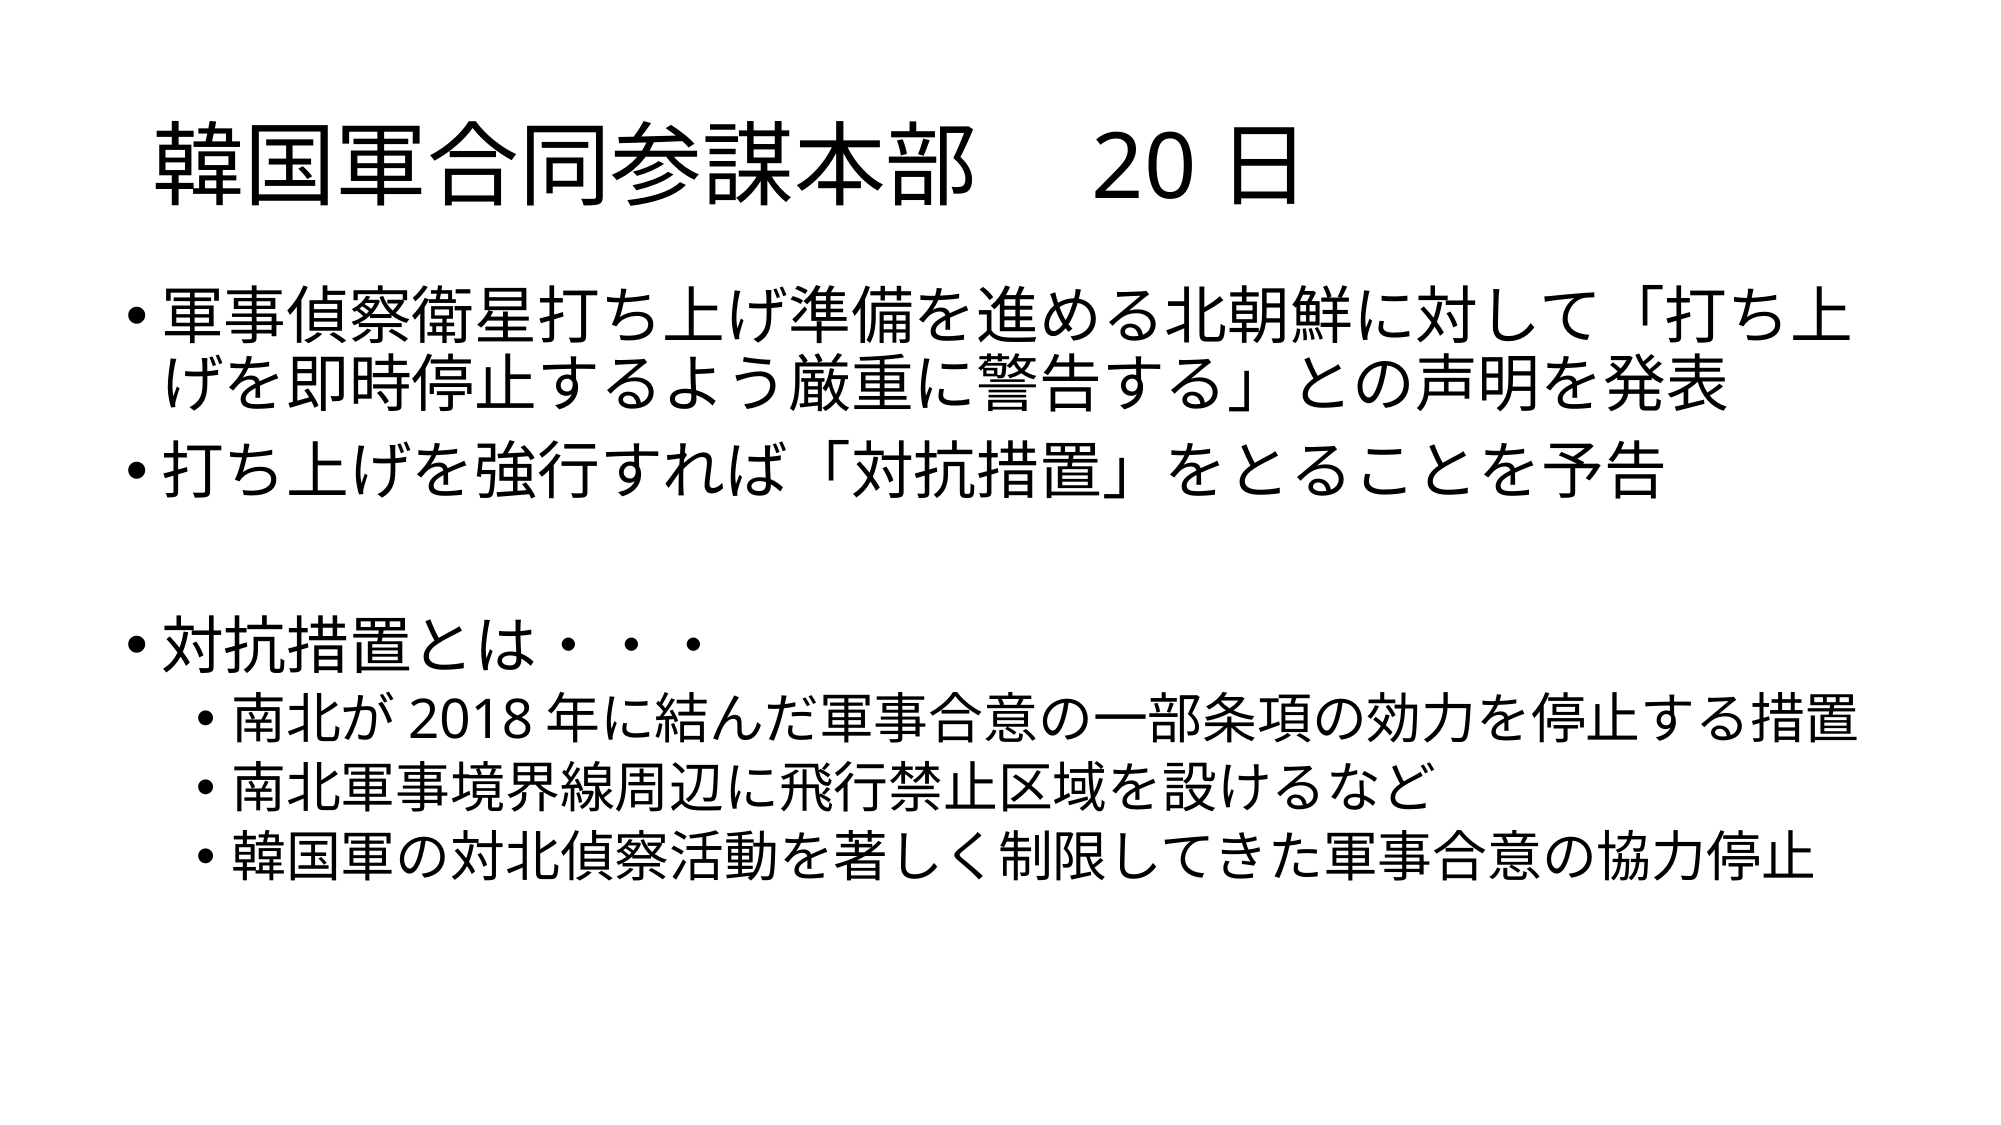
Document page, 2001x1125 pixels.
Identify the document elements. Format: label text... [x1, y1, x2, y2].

title 韓国軍合同参謀本部 20日 [137, 59, 1863, 277]
list 軍事偵察衛星打ち上げ準備を進める北朝鮮に対して「打ち上げを即時停止するよう厳重に警告する」との声明を発表 打ち上げを強行すれば「対抗措置」をとることを予告 対抗措置とは・・・ 南北が2018年に結んだ軍事合意の一部条項の効力を停止する措置 南北軍事境界線周辺に飛行禁止区域を設けるなど 韓国軍の対北偵察活動を著しく制限してきた軍事合意の協力停止 [110, 277, 1890, 992]
